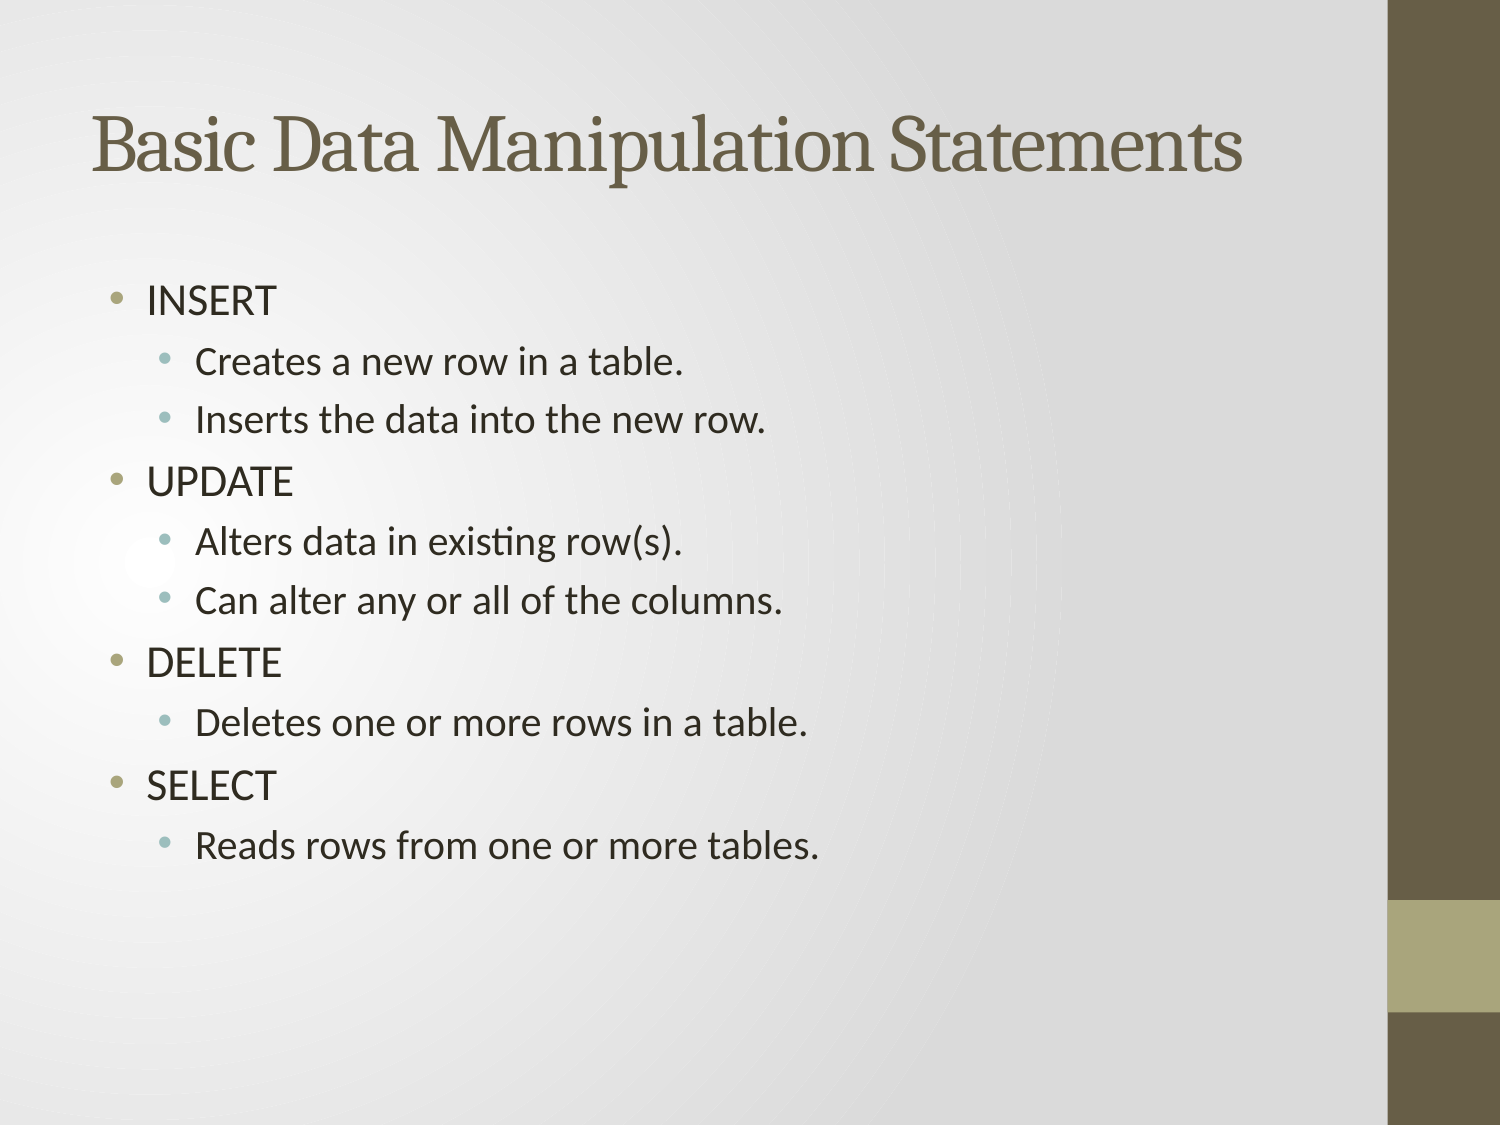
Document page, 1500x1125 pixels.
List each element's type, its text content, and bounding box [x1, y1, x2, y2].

title Basic Data Manipulation Statements [75, 45, 1325, 233]
list INSERT Creates a new row in a table. Inserts the data into the new row. UPDATE Alters data in existing row(s). Can alter any or all of the columns. DELETE Deletes one or more rows in a table. SELECT Reads rows from one or more tables. [75, 262, 1325, 1050]
